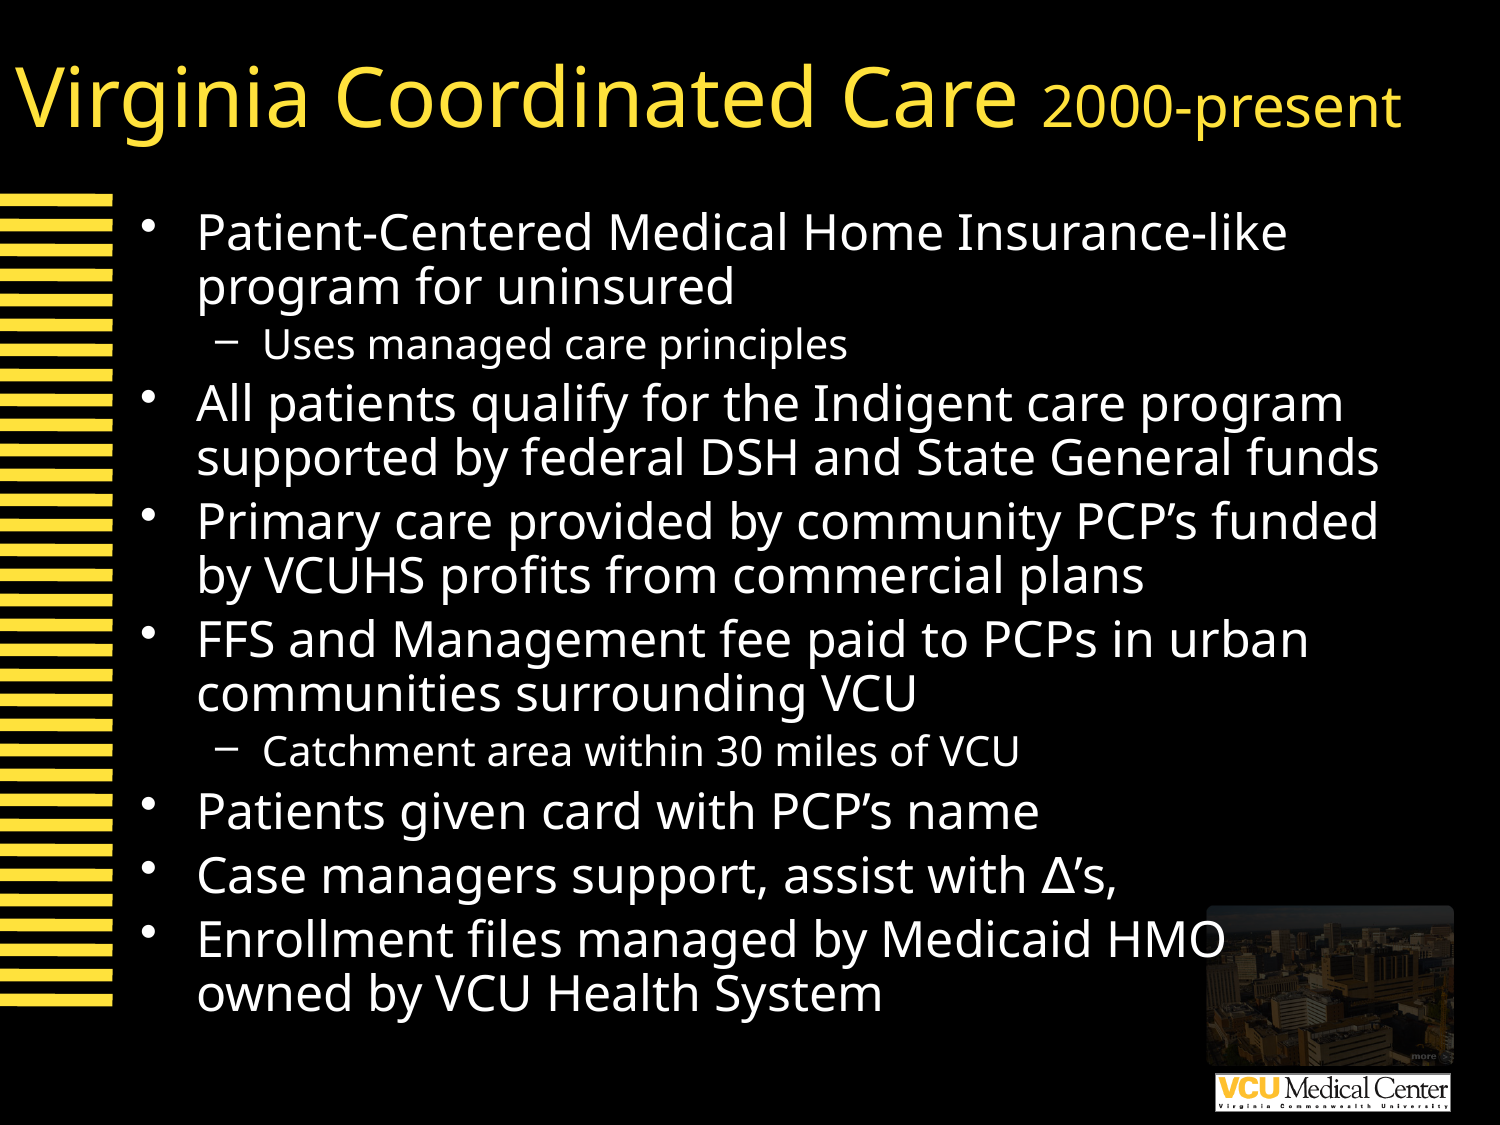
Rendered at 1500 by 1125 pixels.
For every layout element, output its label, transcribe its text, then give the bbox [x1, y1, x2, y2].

picture [1199, 900, 1461, 1072]
picture [1216, 1075, 1450, 1111]
title Virginia Coordinated Care 2000-present [0, 0, 1463, 188]
list Patient-Centered Medical Home Insurance-like program for uninsured Uses managed care principles All patients qualify for the Indigent care program supported by federal DSH and State General funds Primary care provided by community PCP’s funded by VCUHS profits from commercial plans FFS and Management fee paid to PCPs in urban communities surrounding VCU Catchment area within 30 miles of VCU Patients given card with PCP’s name Case managers support, assist with ∆’s, Enrollment files managed by Medicaid HMO owned by VCU Health System [124, 199, 1401, 1001]
